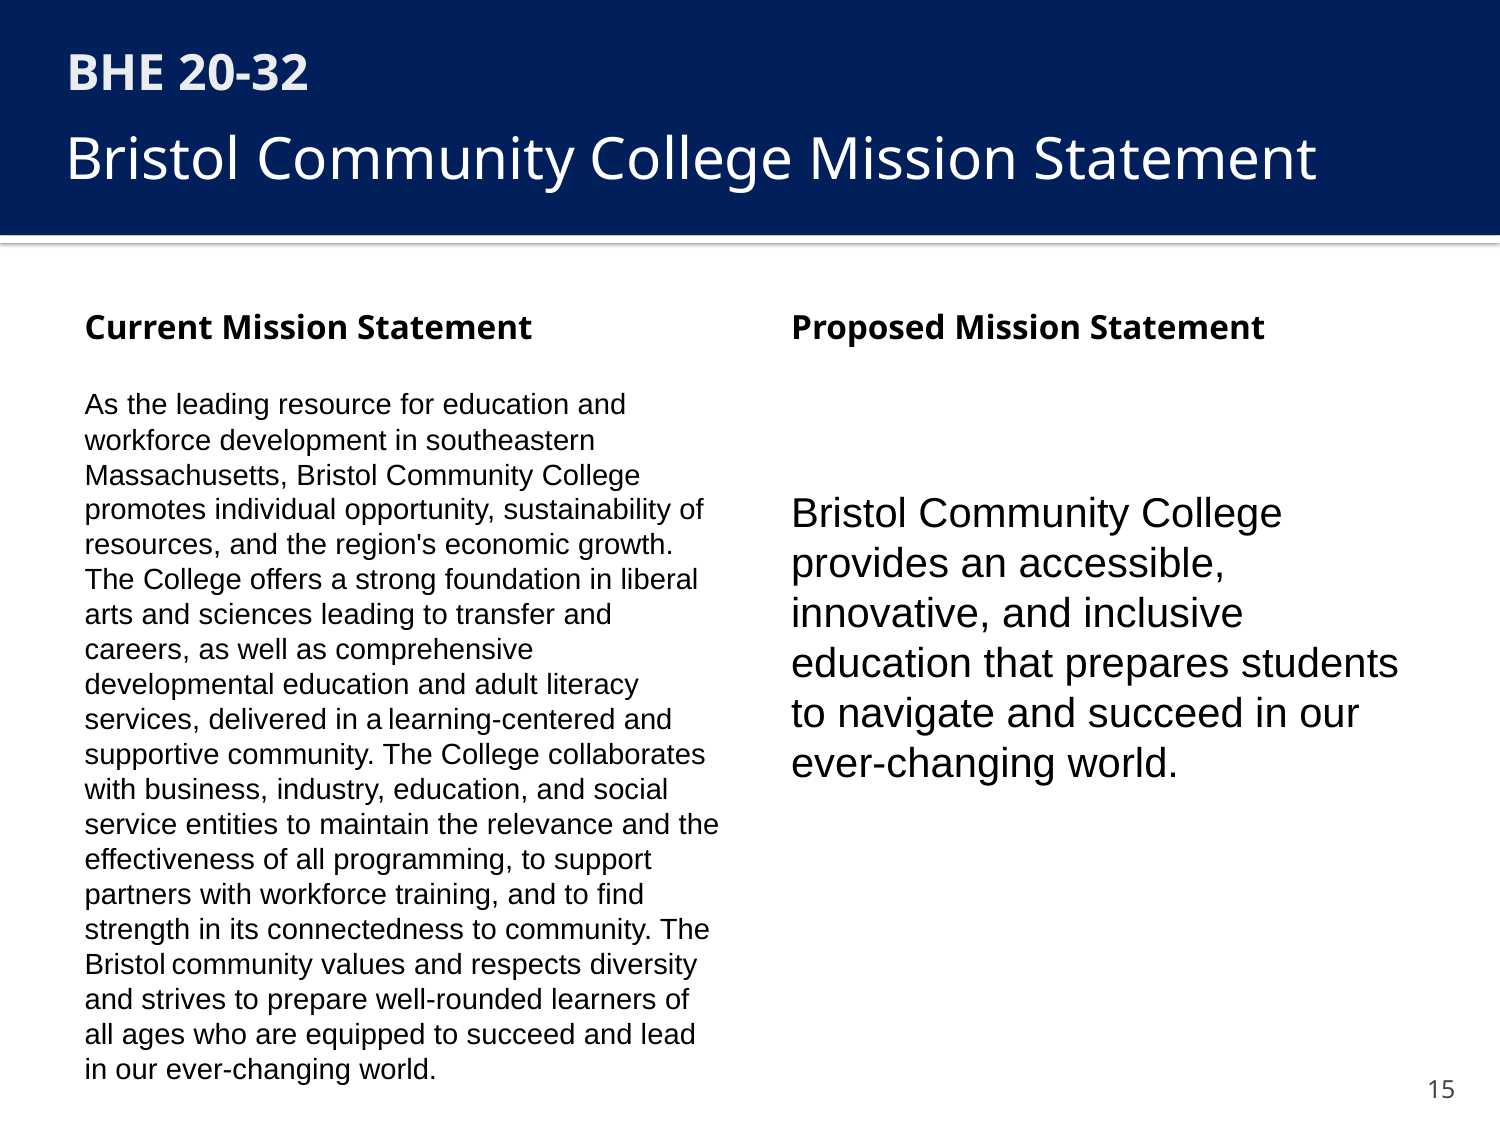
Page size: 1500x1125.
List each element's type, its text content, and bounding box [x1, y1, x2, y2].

list Current Mission Statement As the leading resource for education and workforce development in southeastern Massachusetts, Bristol Community College promotes individual opportunity, sustainability of resources, and the region's economic growth. The College offers a strong foundation in liberal arts and sciences leading to transfer and careers, as well as comprehensive developmental education and adult literacy services, delivered in a learning-centered and supportive community. The College collaborates with business, industry, education, and social service entities to maintain the relevance and the effectiveness of all programming, to support partners with workforce training, and to find strength in its connectedness to community. The Bristol community values and respects diversity and strives to prepare well-rounded learners of all ages who are equipped to succeed and lead in our ever-changing world. [49, 290, 738, 1050]
list Proposed Mission Statement Bristol Community College provides an accessible, innovative, and inclusive education that prepares students to navigate and succeed in our ever-changing world. [762, 290, 1438, 1050]
title Bristol Community College Mission Statement [49, 87, 1401, 226]
list BHE 20-32 [37, 24, 1413, 101]
